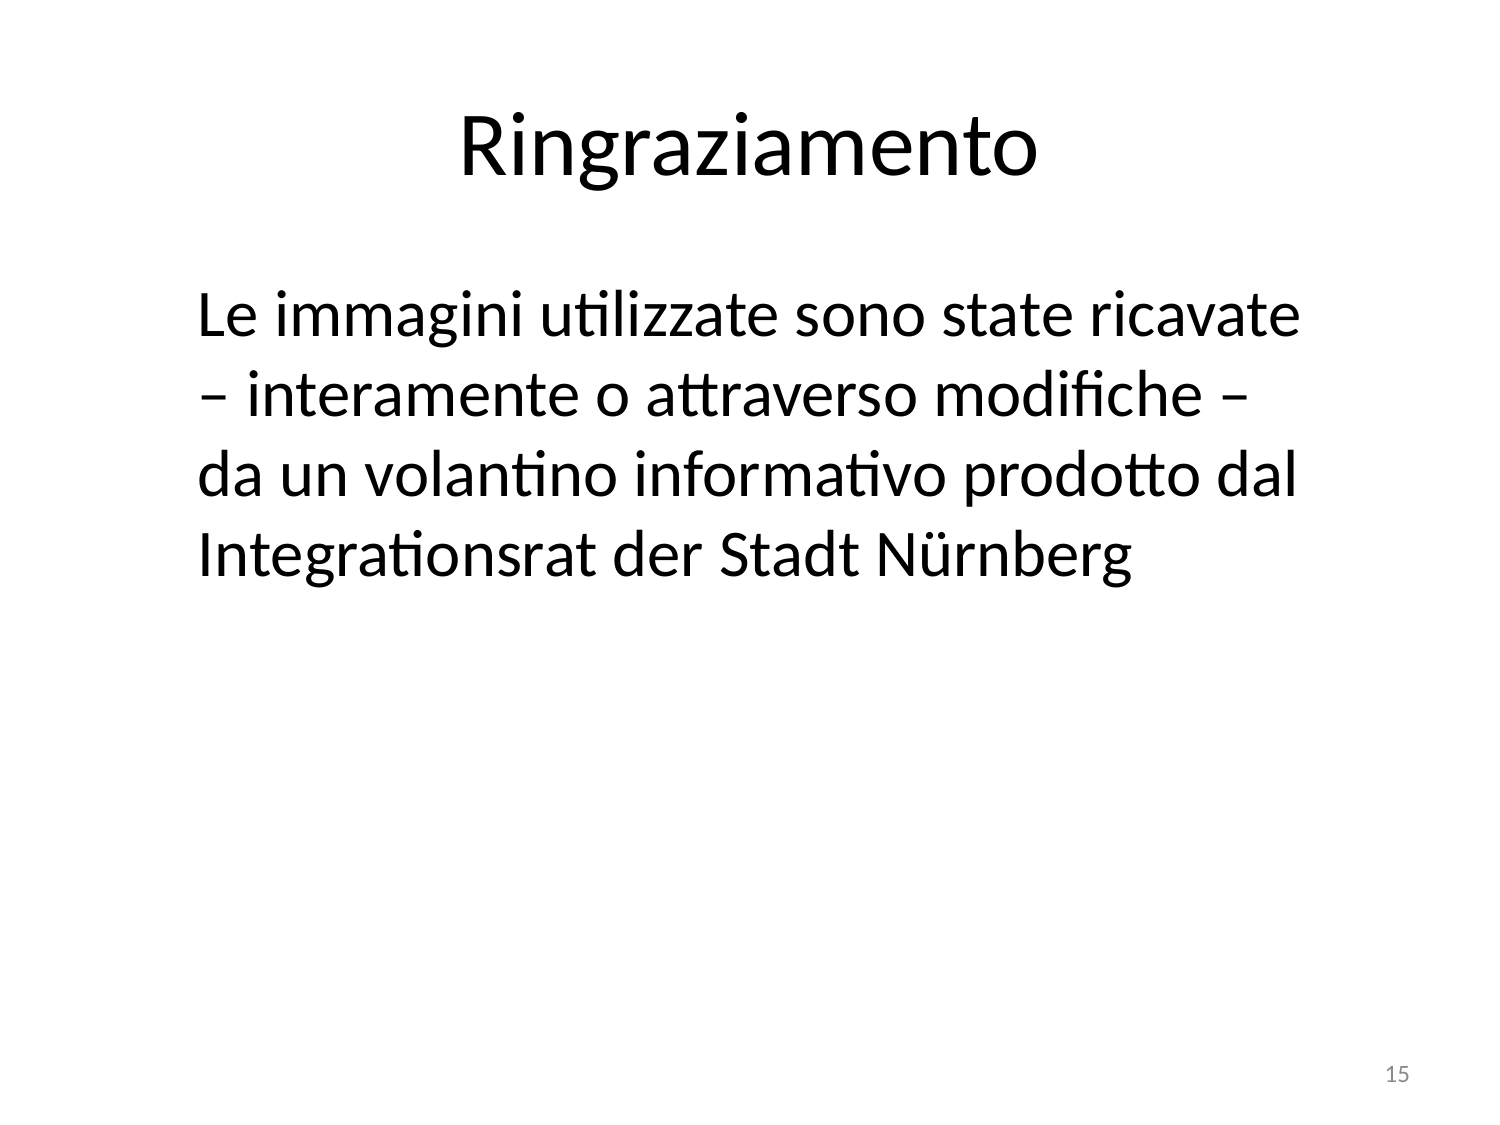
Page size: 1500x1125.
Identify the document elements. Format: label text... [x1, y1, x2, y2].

list Le immagini utilizzate sono state ricavate – interamente o attraverso modifiche – da un volantino informativo prodotto dal Integrationsrat der Stadt Nürnberg [183, 262, 1341, 1005]
title Ringraziamento [75, 45, 1425, 233]
slide_number 15 [1074, 1042, 1425, 1103]
